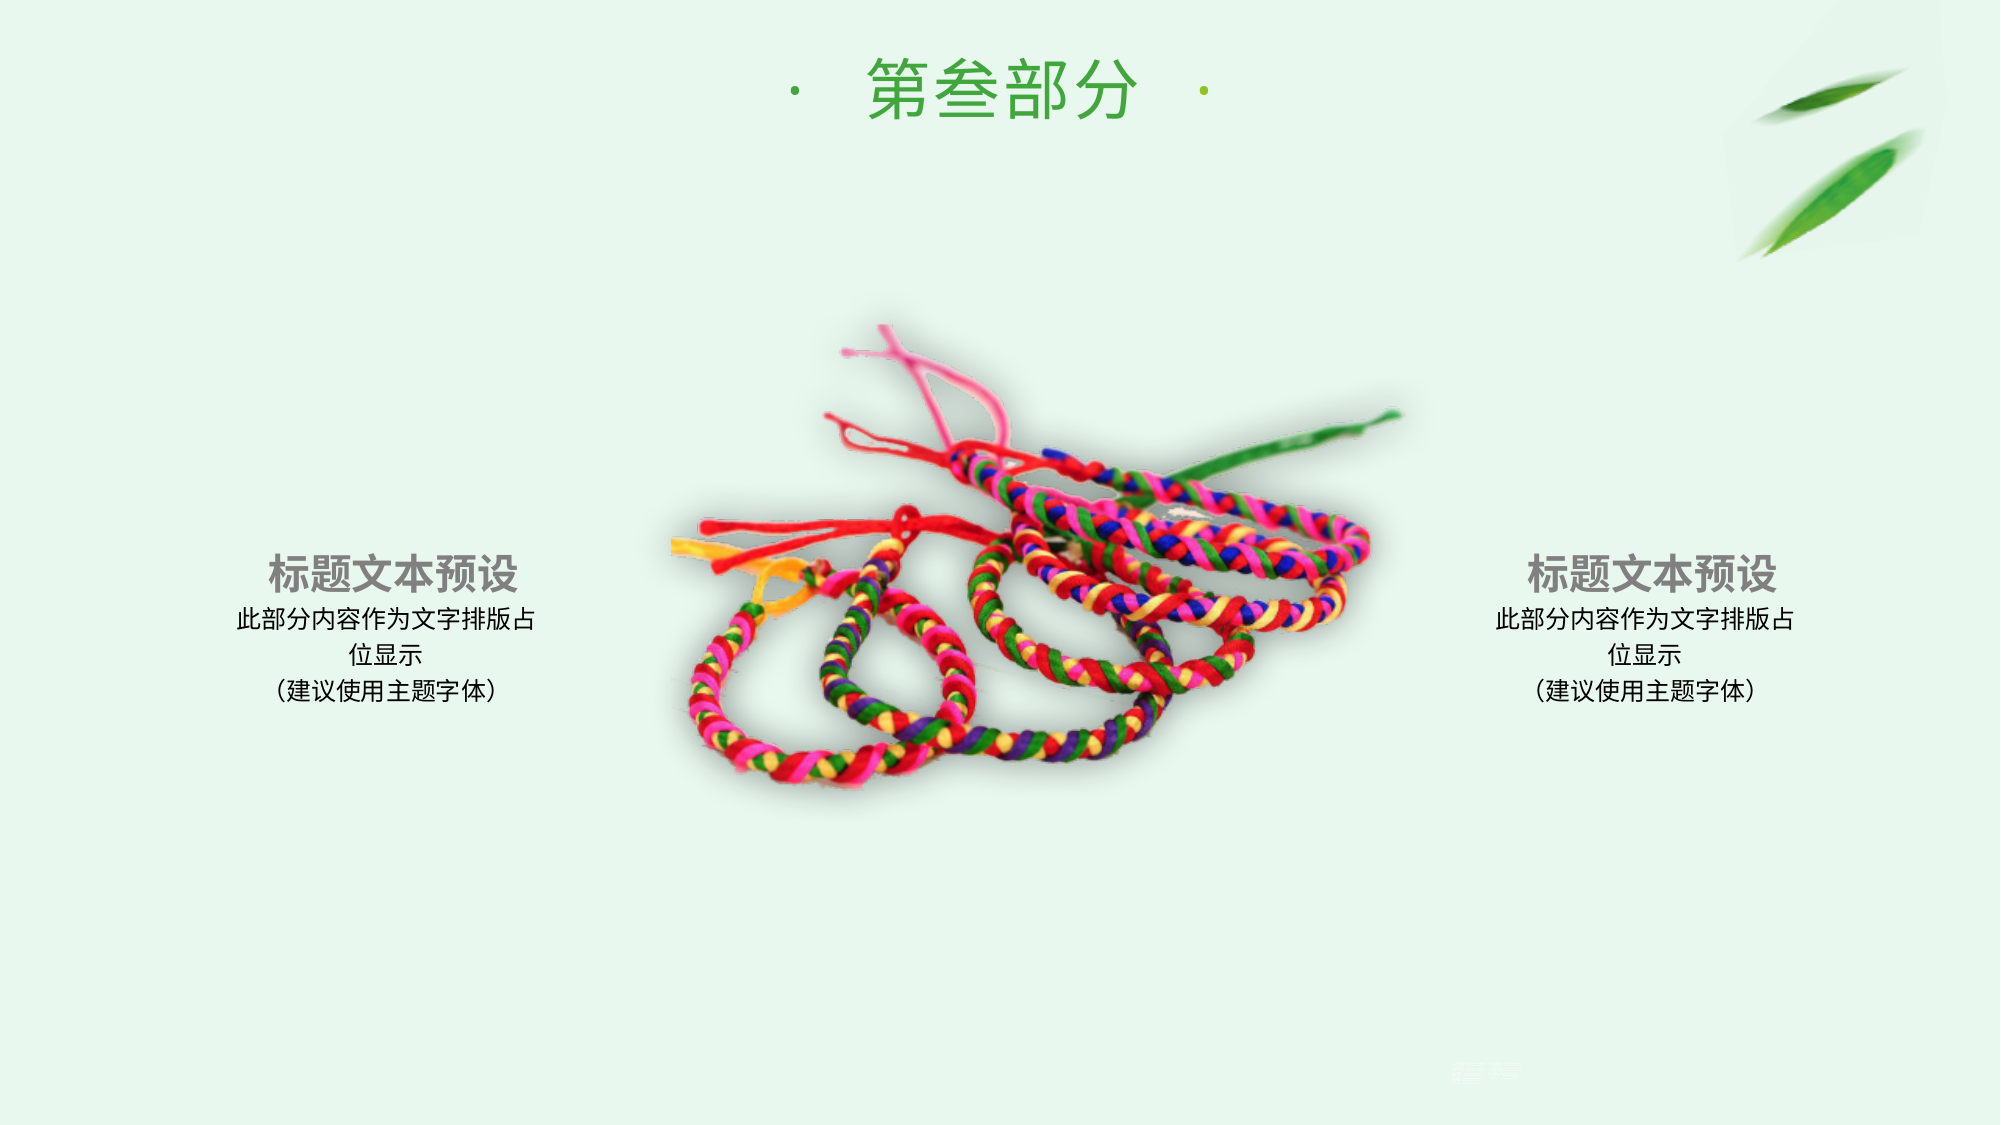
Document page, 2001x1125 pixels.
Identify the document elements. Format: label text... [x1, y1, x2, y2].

text_box · 第叁部分 · [247, 40, 1720, 135]
picture [1720, 0, 1948, 263]
picture [670, 324, 1452, 803]
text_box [231, 528, 557, 646]
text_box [1490, 528, 1816, 646]
